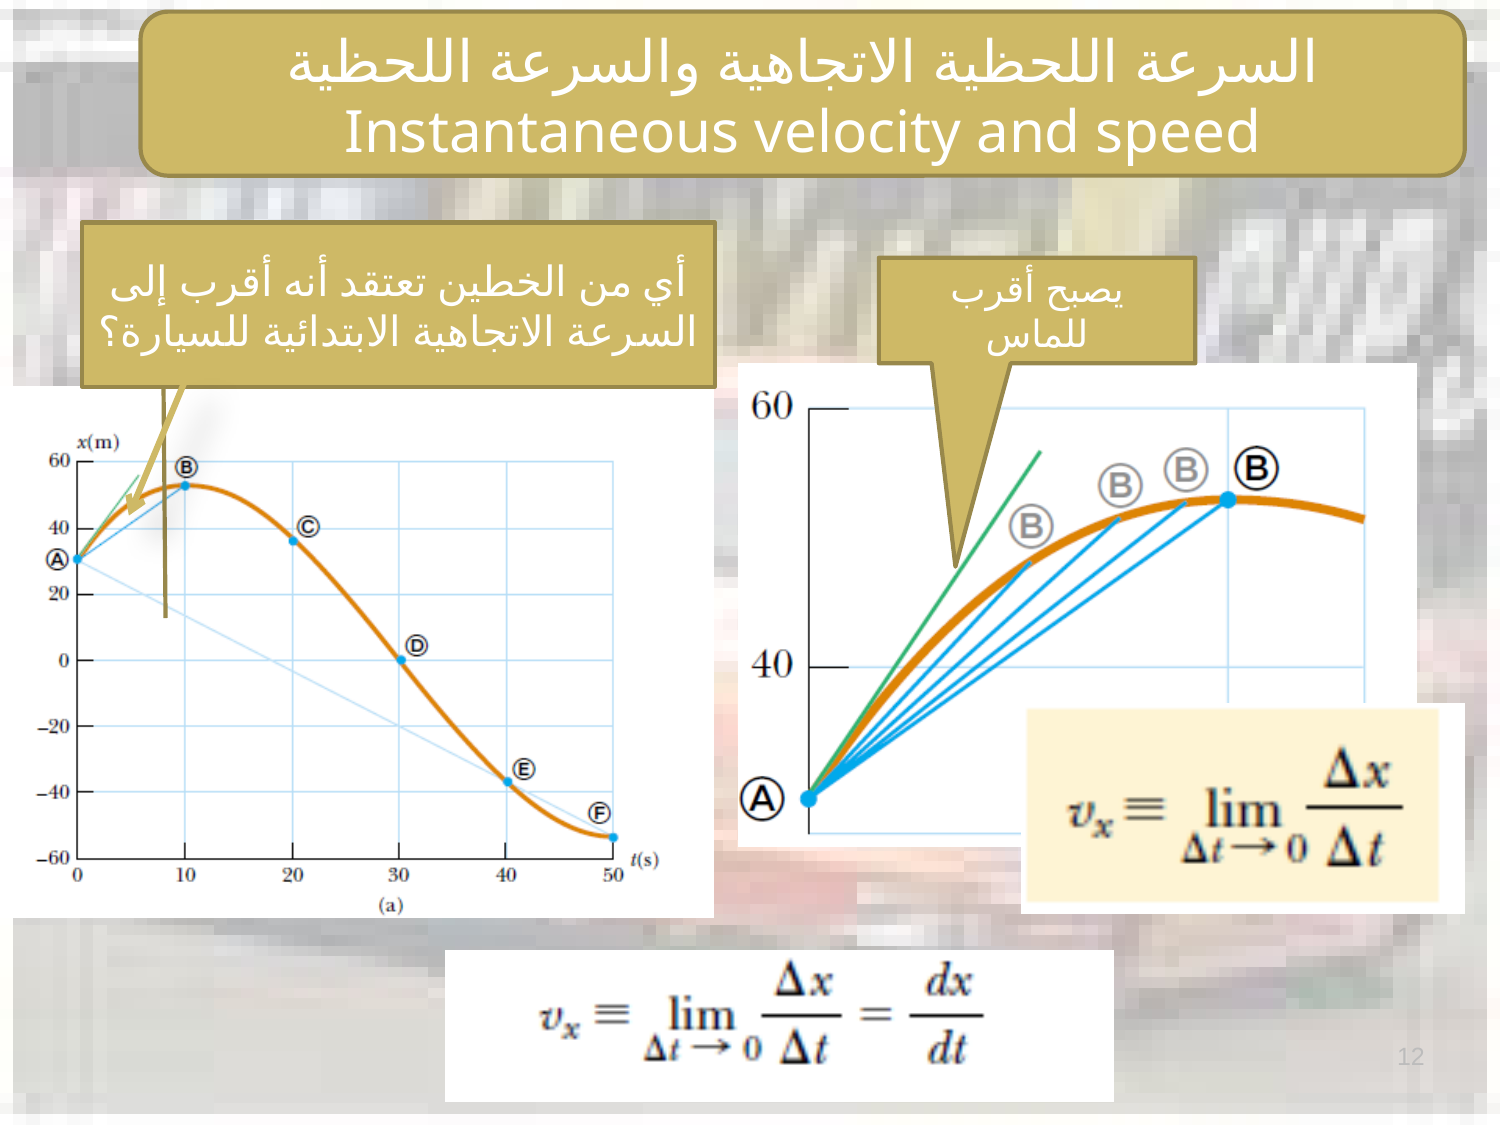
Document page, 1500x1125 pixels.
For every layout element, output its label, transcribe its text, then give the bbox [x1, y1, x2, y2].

slide_number 12 [1299, 1017, 1425, 1078]
text_box أي من الخطين تعتقد أنه أقرب إلى السرعة الاتجاهية الابتدائية للسيارة؟ [80, 220, 717, 389]
text_box السرعة اللحظية الاتجاهية والسرعة اللحظية Instantaneous velocity and speed [138, 9, 1467, 178]
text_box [87, 415, 229, 475]
picture [0, 0, 1500, 1125]
text_box يصبح أقرب للماس [876, 255, 1198, 362]
